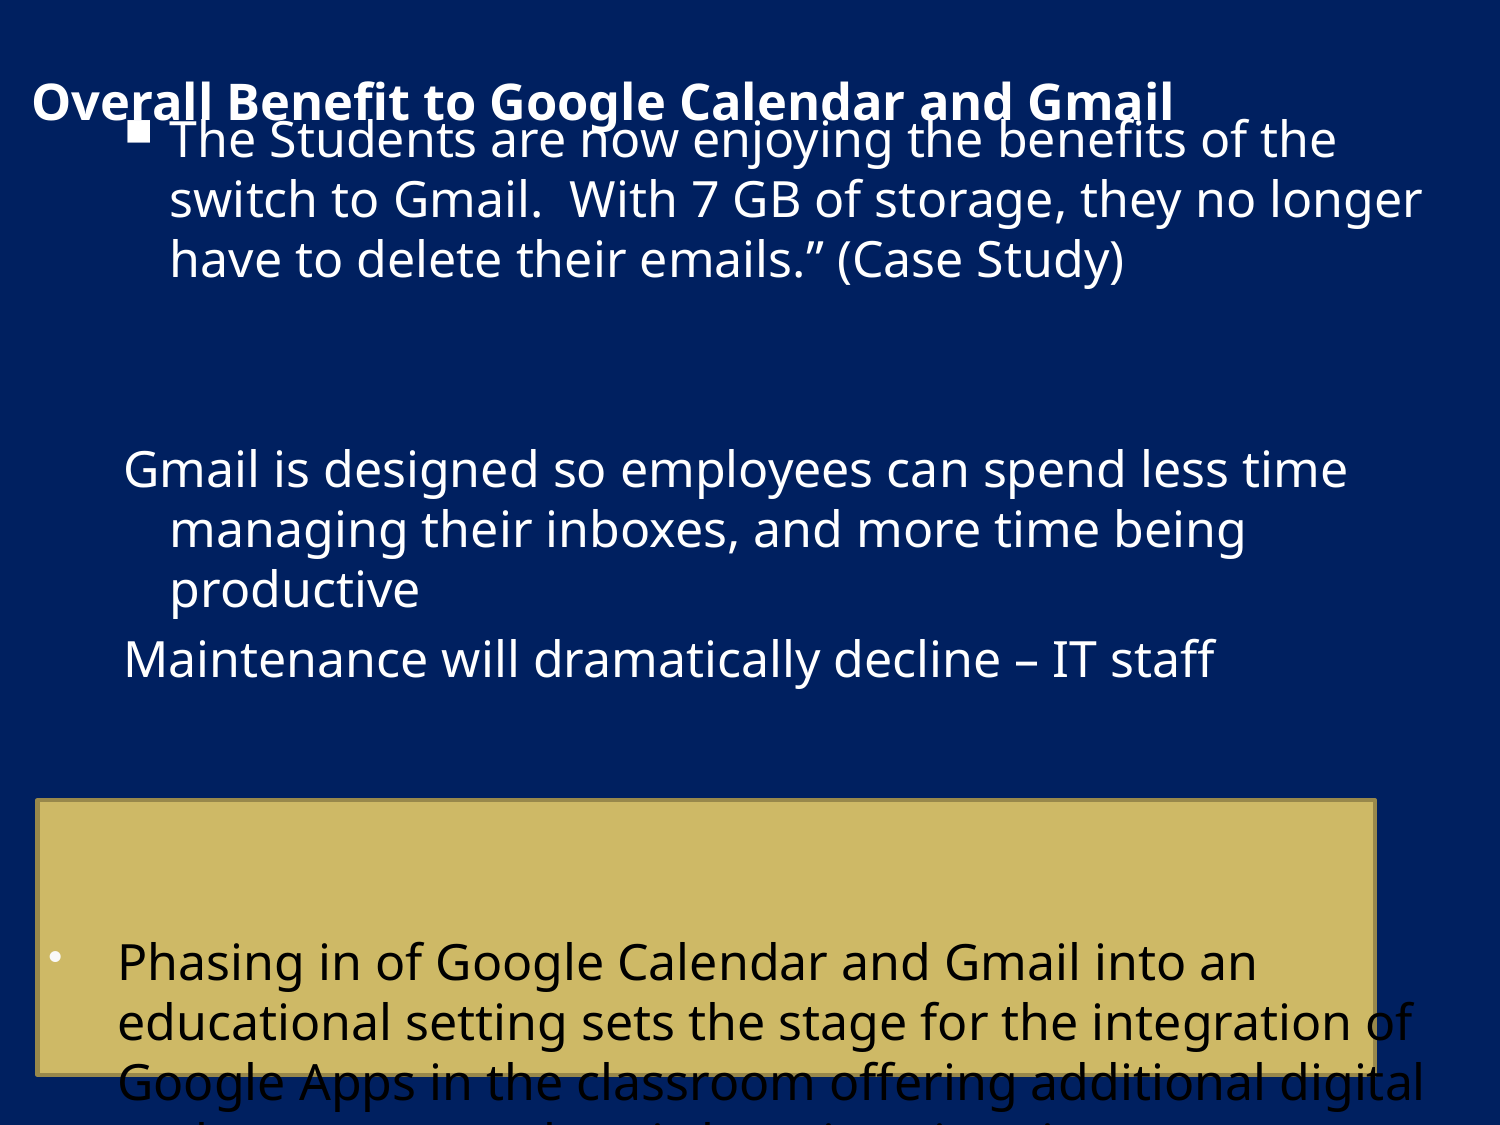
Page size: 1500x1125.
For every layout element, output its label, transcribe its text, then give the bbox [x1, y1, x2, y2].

text_box [35, 798, 1377, 1077]
list The Students are now enjoying the benefits of the switch to Gmail. With 7 GB of storage, they no longer have to delete their emails.” (Case Study) Gmail is designed so employees can spend less time managing their inboxes, and more time being productive Maintenance will dramatically decline – IT staff Phasing in of Google Calendar and Gmail into an educational setting sets the stage for the integration of Google Apps in the classroom offering additional digital tools to create authentic learning situations. [12, 99, 1475, 688]
title Overall Benefit to Google Calendar and Gmail [0, 0, 1250, 200]
